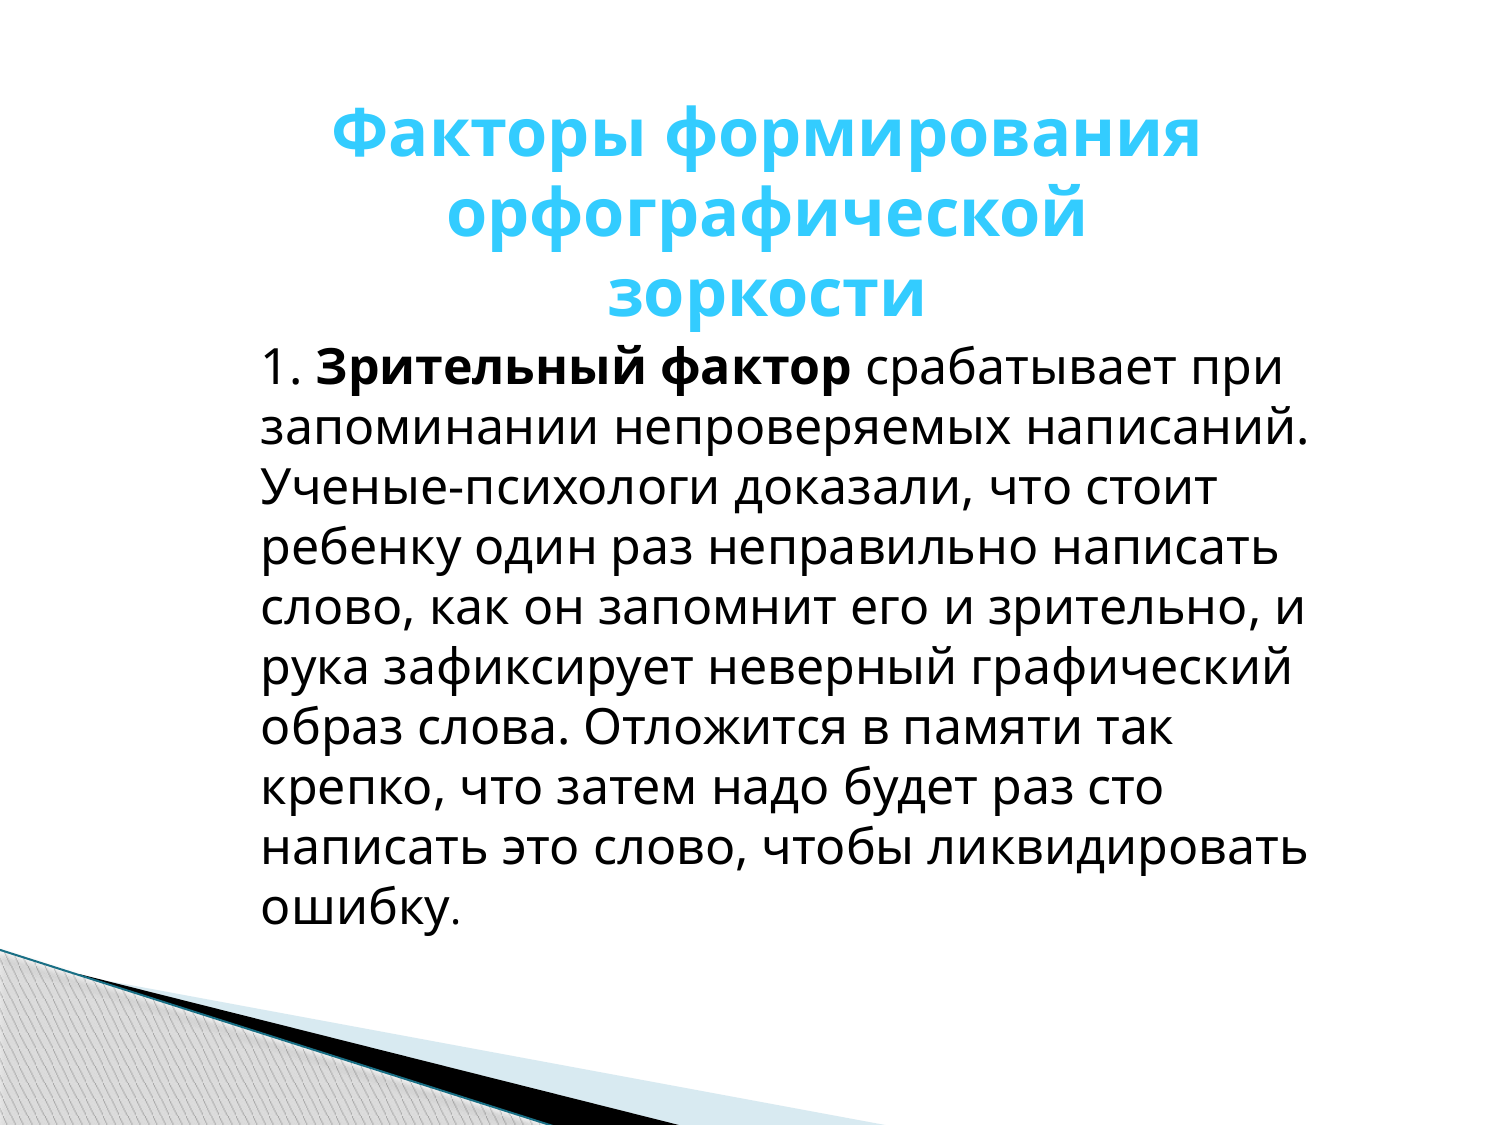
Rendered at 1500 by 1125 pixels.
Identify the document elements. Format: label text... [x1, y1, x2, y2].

text_box Факторы формирования орфографической зоркости [269, 81, 1266, 327]
text_box 1. Зрительный фактор срабатывает при запоминании непроверяемых написаний. Ученые-психологи доказали, что стоит ребенку один раз неправильно написать слово, как он запомнит его и зрительно, и рука зафиксирует неверный графический образ слова. Отложится в памяти так крепко, что затем надо будет раз сто написать это слово, чтобы ликвидировать ошибку. [246, 327, 1360, 943]
